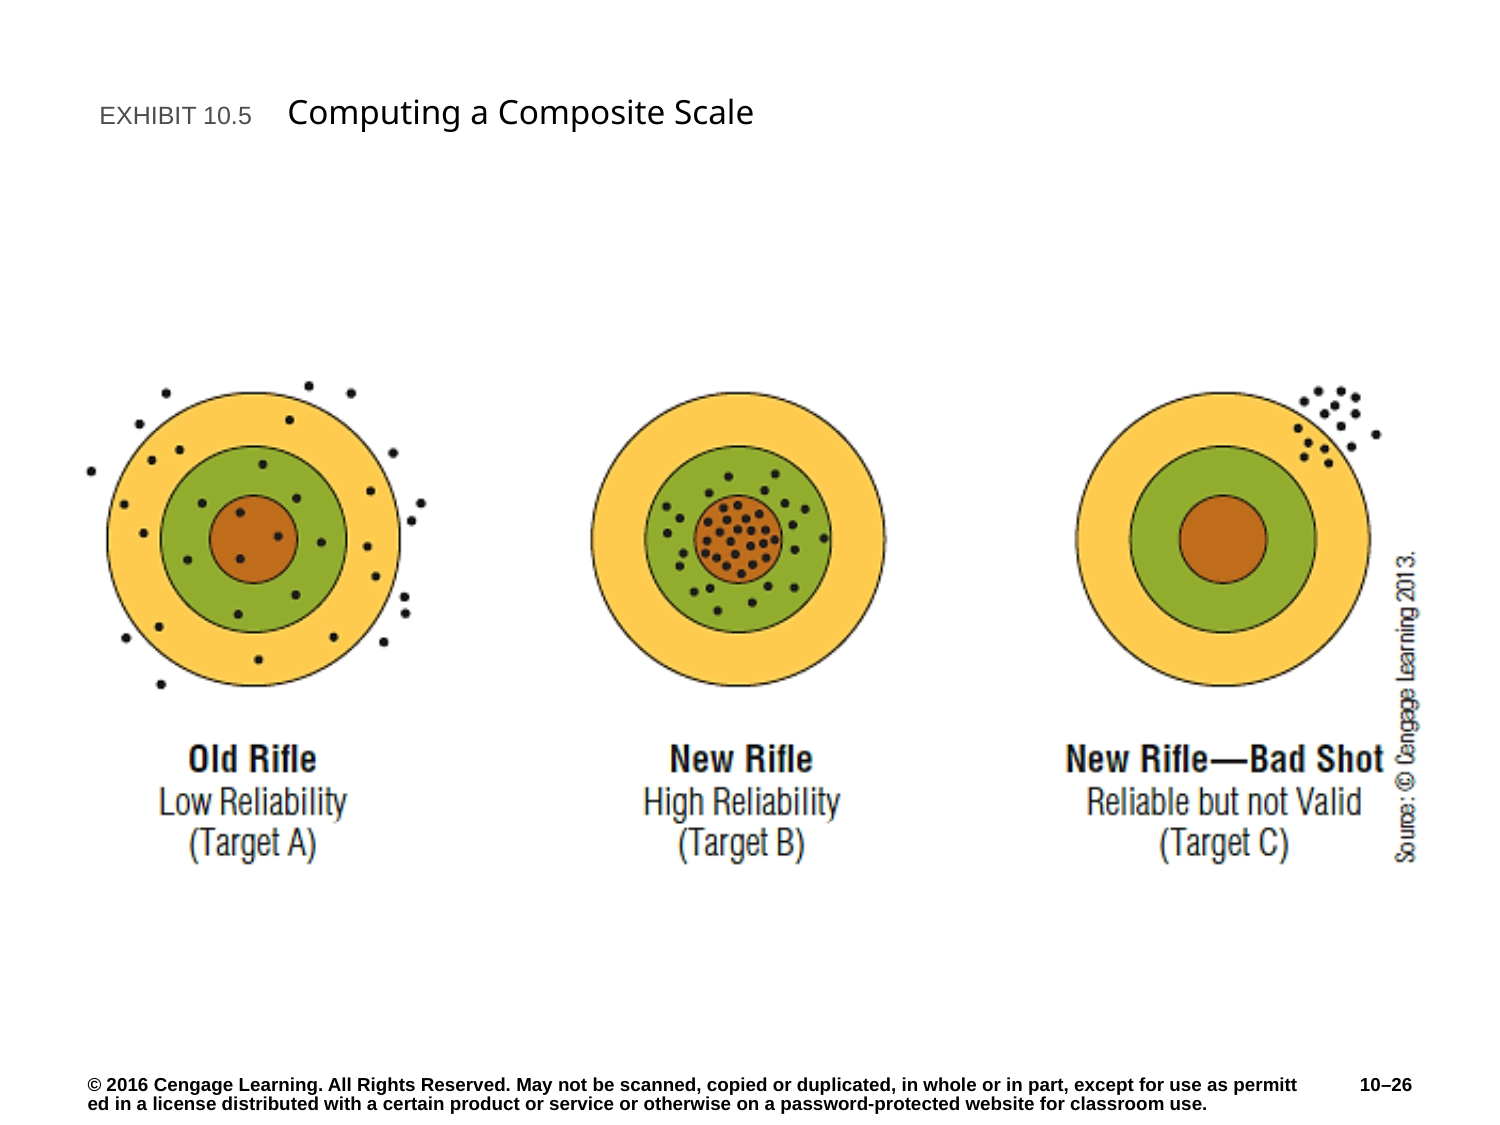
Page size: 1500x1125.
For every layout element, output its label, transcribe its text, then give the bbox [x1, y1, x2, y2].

footer © 2016 Cengage Learning. All Rights Reserved. May not be scanned, copied or duplicated, in whole or in part, except for use as permitted in a license distributed with a certain product or service or otherwise on a password-protected website for classroom use. [87, 1057, 1050, 1103]
text_box EXHIBIT 10.5 Computing a Composite Scale [84, 84, 1414, 139]
picture [74, 367, 1425, 871]
slide_number 10–26 [1050, 1042, 1413, 1103]
